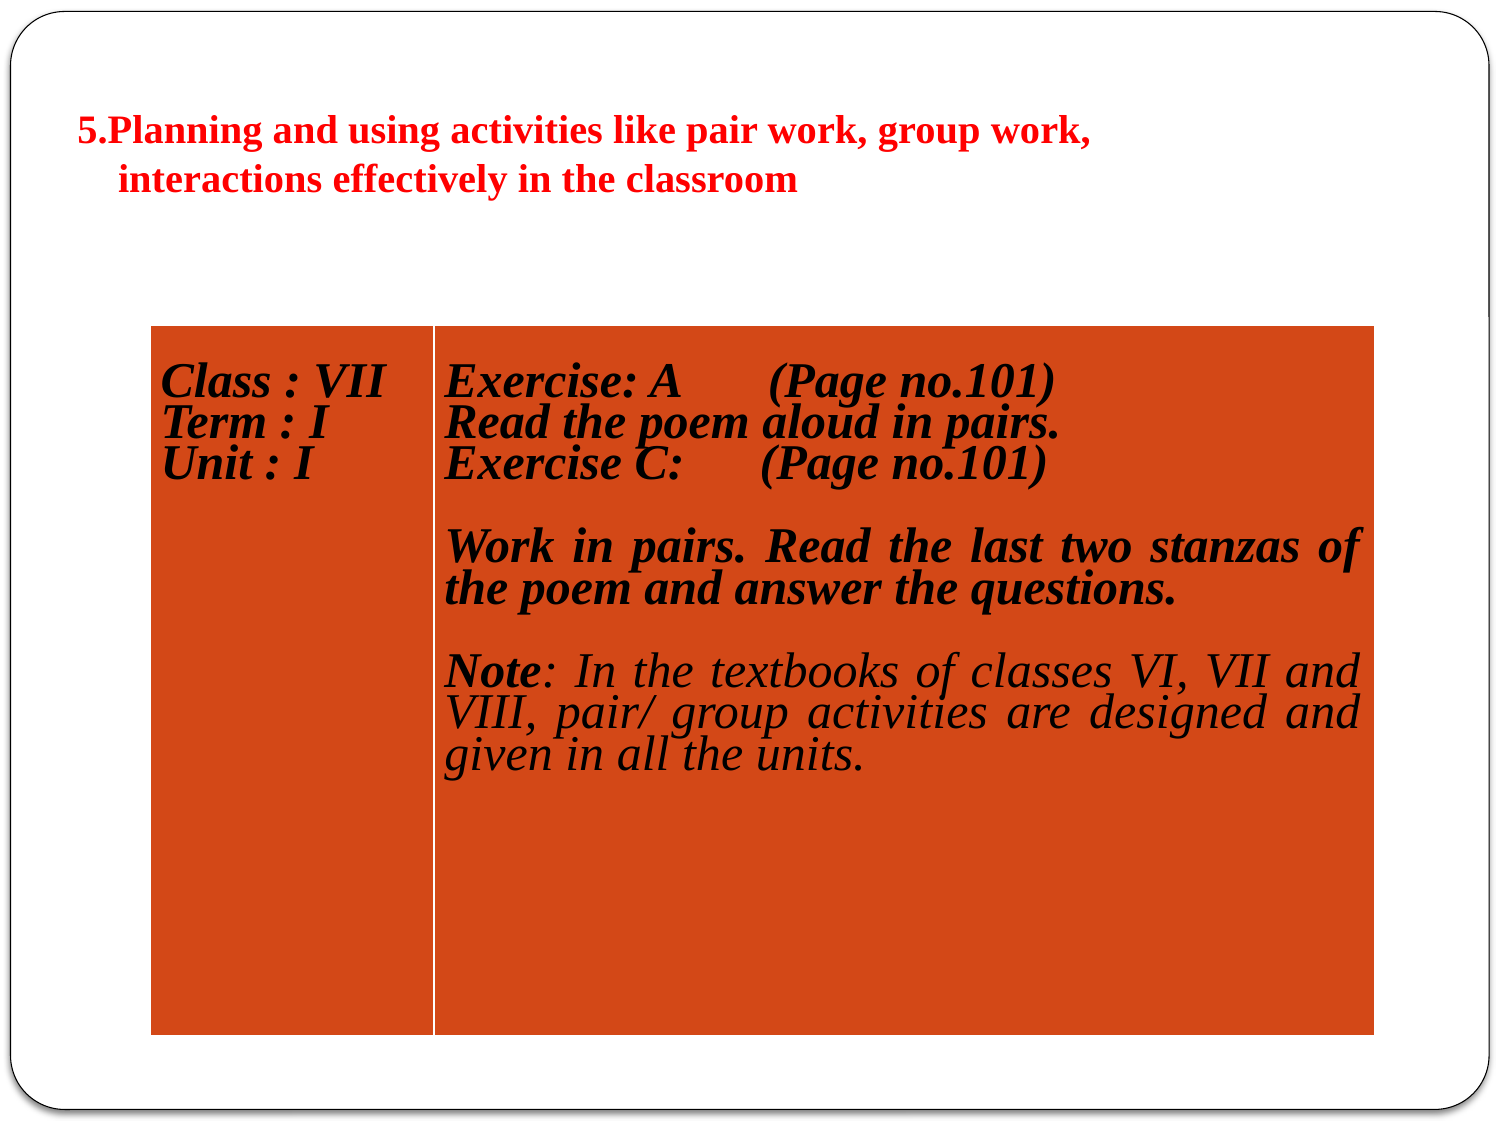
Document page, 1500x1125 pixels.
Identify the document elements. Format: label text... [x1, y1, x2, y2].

table_header Exercise: A (Page no.101) Read the poem aloud in pairs. Exercise C: (Page no.101) Work in pairs. Read the last two stanzas of the poem and answer the questions. Note: In the textbooks of classes VI, VII and VIII, pair/ group activities are designed and given in all the units. [435, 326, 1374, 1035]
table_header Class : VII Term : I Unit : I [151, 326, 433, 1035]
title 5.Planning and using activities like pair work, group work, interactions effectively in the classroom [62, 45, 1425, 288]
